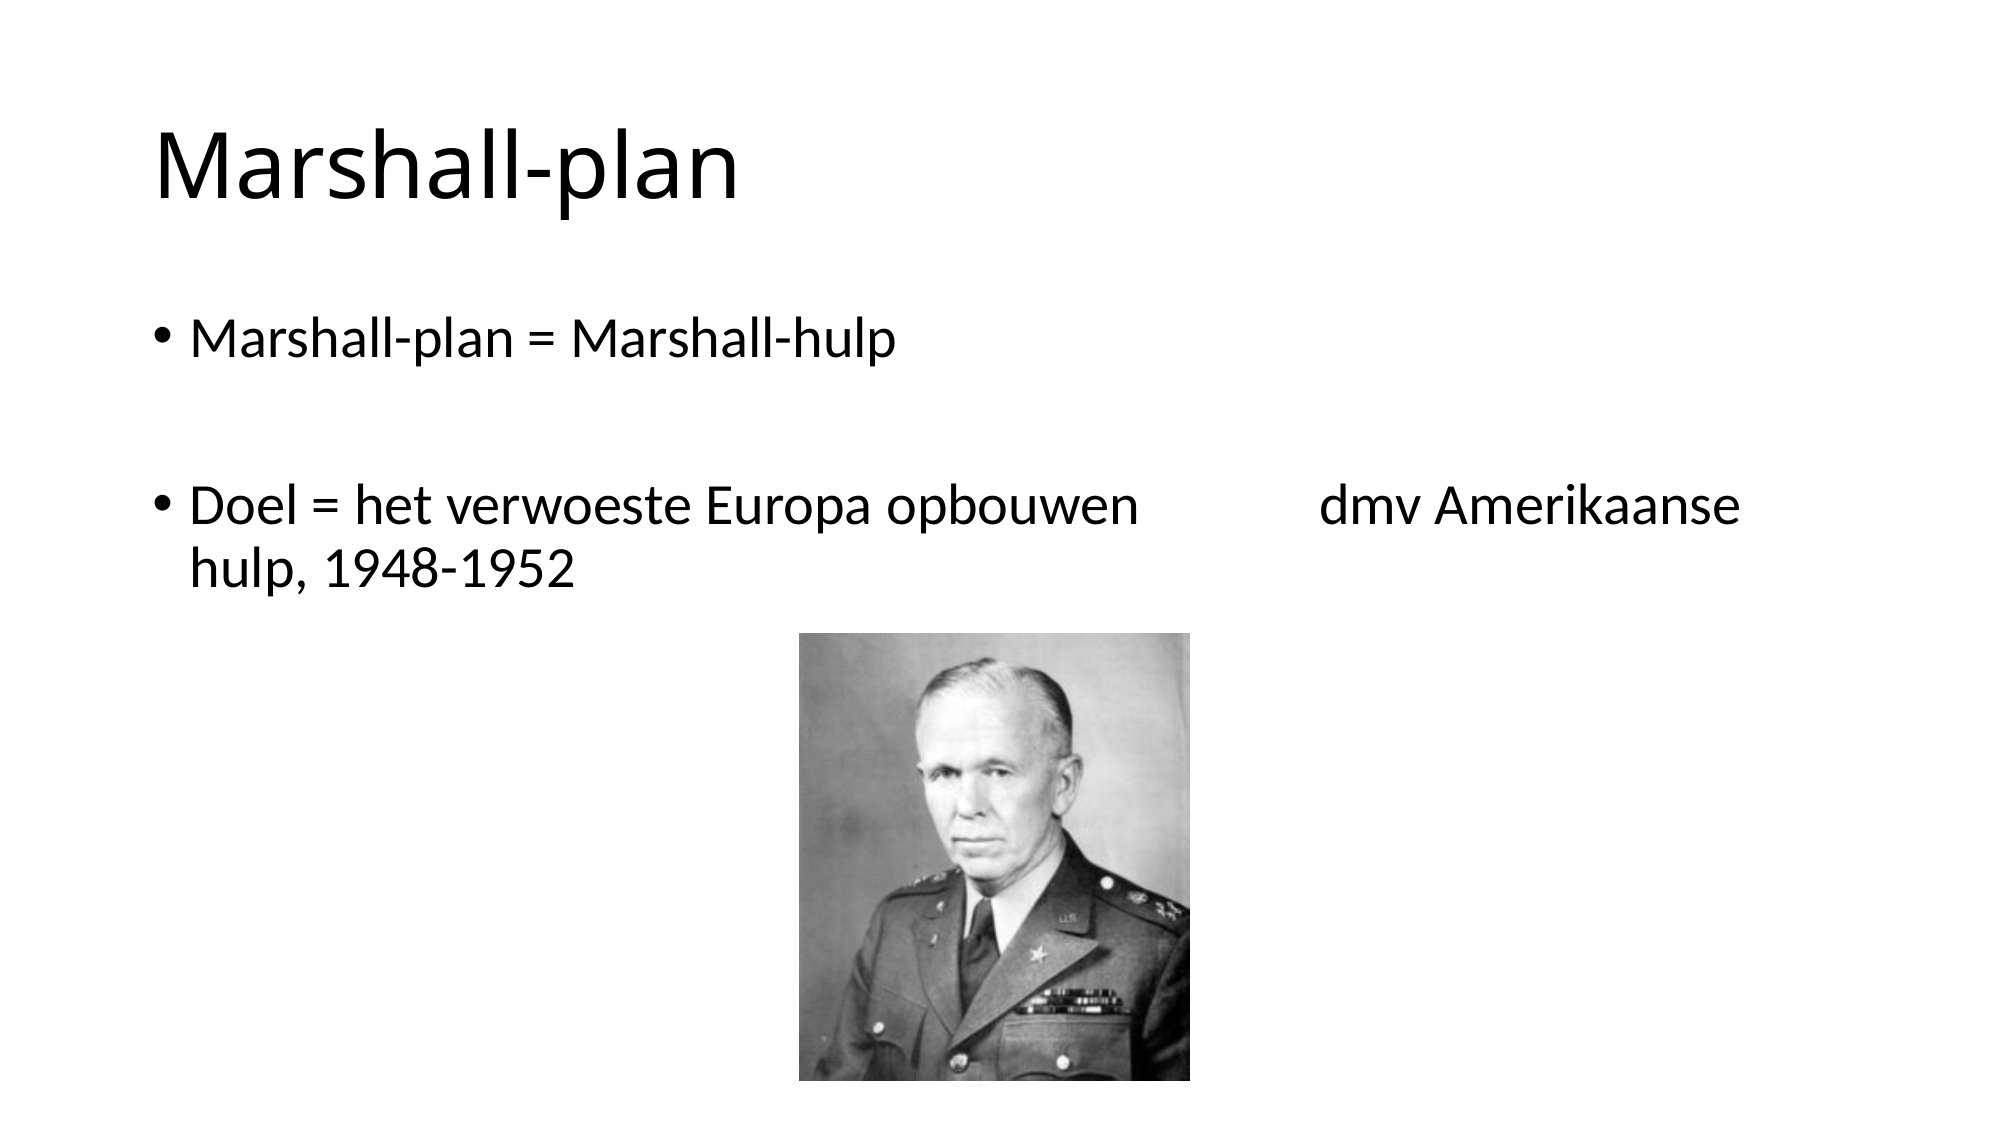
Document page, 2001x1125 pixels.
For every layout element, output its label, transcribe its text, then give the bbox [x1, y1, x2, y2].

title Marshall-plan [137, 59, 1863, 278]
list Marshall-plan = Marshall-hulp Doel = het verwoeste Europa opbouwen dmv Amerikaanse hulp, 1948-1952 [137, 299, 1863, 1014]
picture [799, 633, 1190, 1081]
